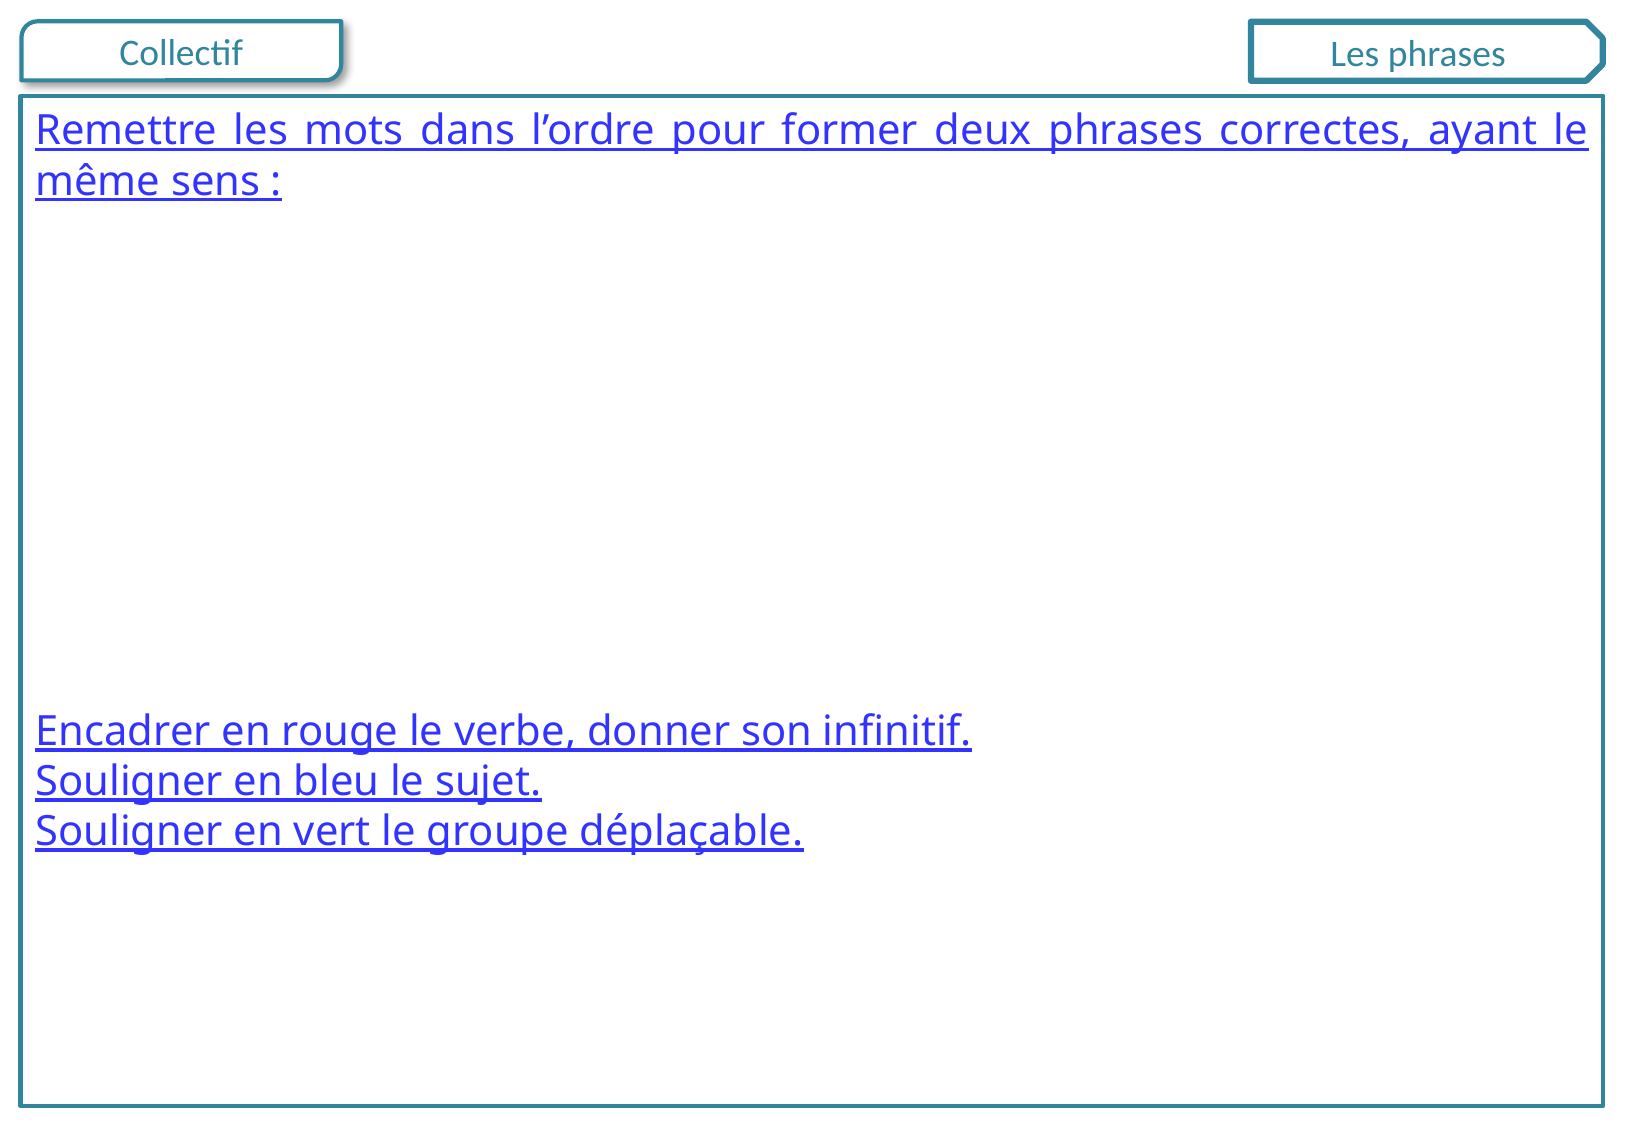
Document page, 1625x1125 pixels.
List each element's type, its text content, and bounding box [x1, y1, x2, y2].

list Remettre les mots dans l’ordre pour former deux phrases correctes, ayant le même sens : Encadrer en rouge le verbe, donner son infinitif. Souligner en bleu le sujet. Souligner en vert le groupe déplaçable. [18, 94, 1605, 1108]
list Les phrases [1251, 21, 1585, 81]
